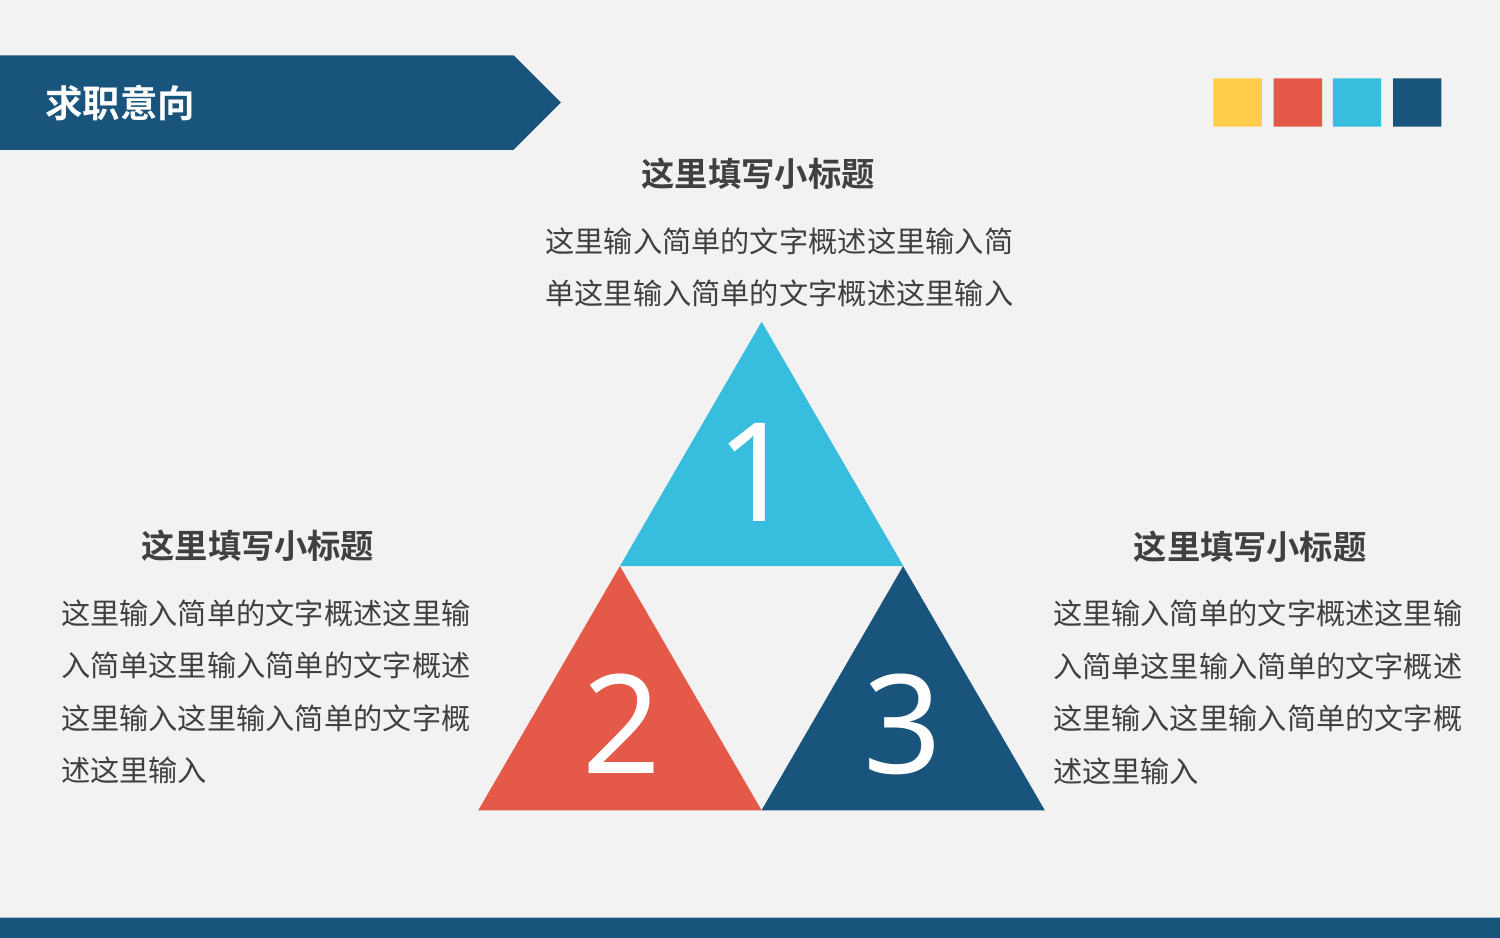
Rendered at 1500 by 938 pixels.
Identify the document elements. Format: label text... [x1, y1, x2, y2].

text_box 这里输入简单的文字概述这里输入简单这里输入简单的文字概述这里输入这里输入简单的文字概述这里输入 [1033, 568, 1491, 798]
text_box 这里输入简单的文字概述这里输入简单这里输入简单的文字概述这里输入 [525, 195, 1036, 321]
text_box 这里输入简单的文字概述这里输入简单这里输入简单的文字概述这里输入这里输入简单的文字概述这里输入 [41, 567, 499, 798]
text_box 这里填写小标题 [121, 521, 483, 576]
text_box 求职意向 [30, 72, 211, 132]
text_box [864, 564, 942, 628]
text_box [476, 651, 761, 813]
text_box [618, 402, 906, 569]
text_box [0, 53, 564, 152]
text_box [1391, 76, 1444, 129]
text_box [759, 655, 1047, 813]
text_box 3 [849, 628, 958, 809]
text_box 2 [568, 628, 677, 809]
text_box [0, 915, 1500, 938]
text_box 1 [701, 376, 811, 556]
text_box 这里填写小标题 [1113, 522, 1476, 576]
text_box [1211, 76, 1264, 129]
text_box 这里填写小标题 [621, 149, 926, 203]
text_box [581, 564, 659, 628]
text_box [727, 321, 796, 376]
text_box [1272, 76, 1324, 129]
text_box [1331, 76, 1383, 129]
